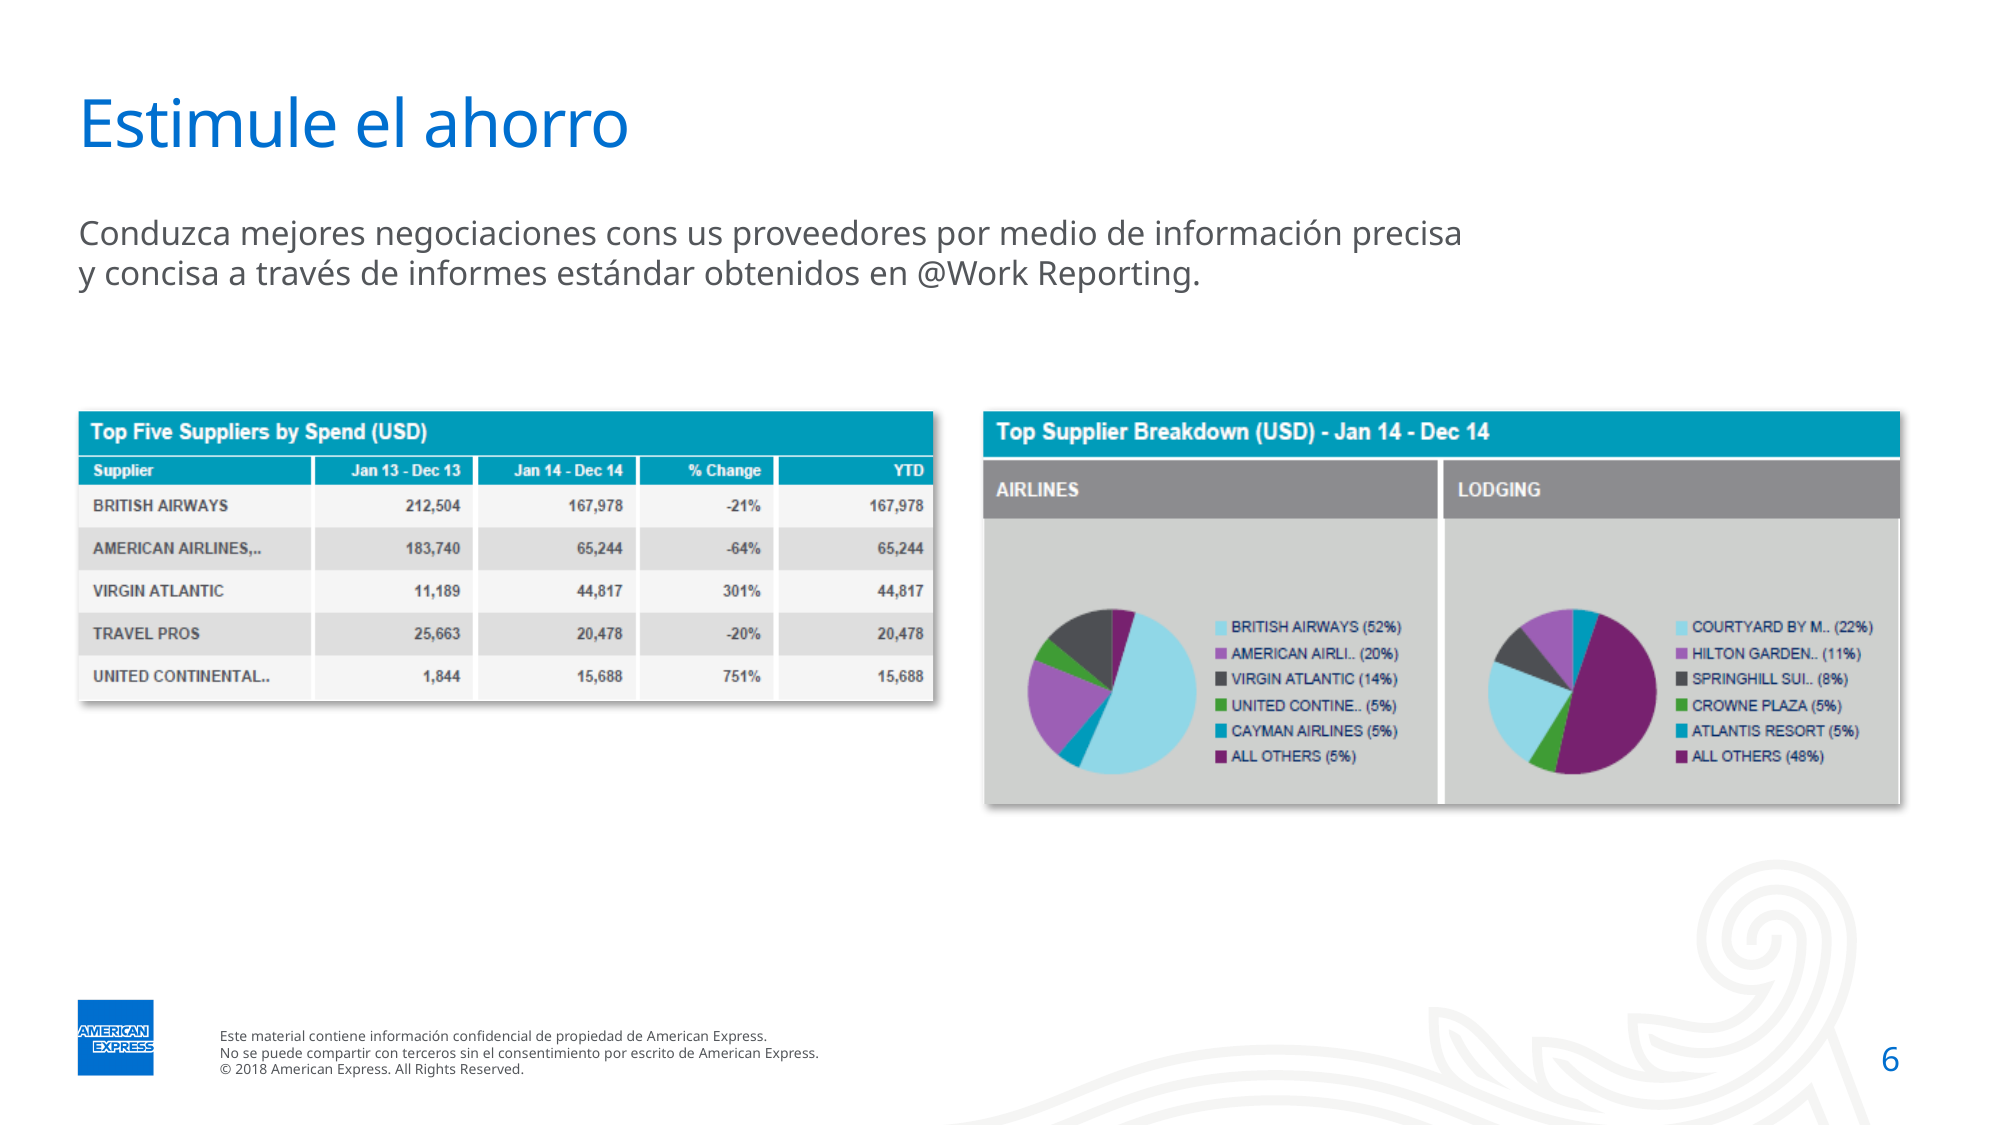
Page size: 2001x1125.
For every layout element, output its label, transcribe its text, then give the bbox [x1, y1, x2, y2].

picture [983, 410, 1900, 804]
picture [78, 410, 934, 701]
picture [65, 987, 166, 1088]
slide_number 6 [1800, 1033, 1900, 1084]
text_box Conduzca mejores negociaciones cons us proveedores por medio de información precisa y concisa a través de informes estándar obtenidos en @Work Reporting. [78, 211, 1484, 300]
title Estimule el ahorro [78, 90, 1879, 240]
